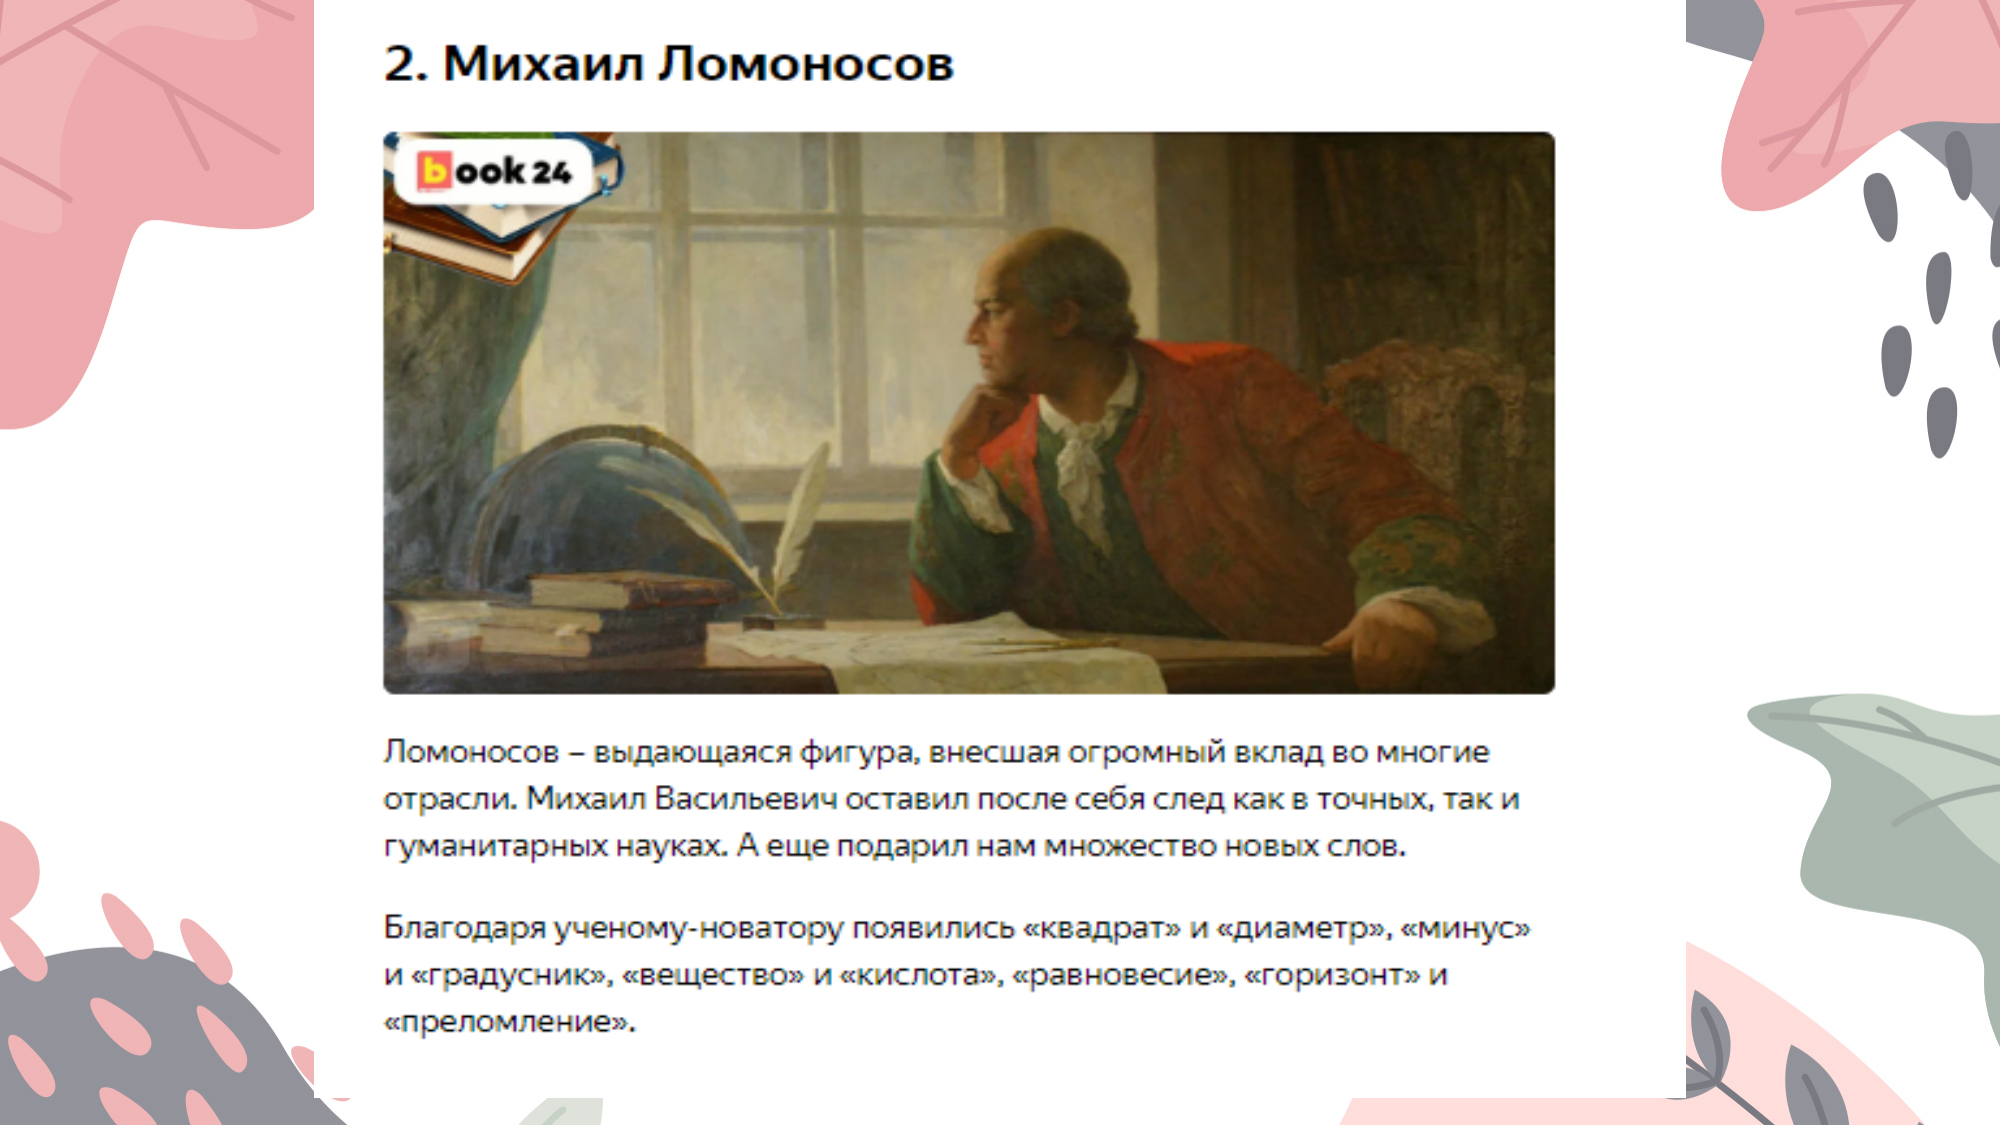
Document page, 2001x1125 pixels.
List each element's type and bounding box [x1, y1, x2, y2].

picture [0, 0, 2000, 1125]
list [314, 0, 1686, 1098]
